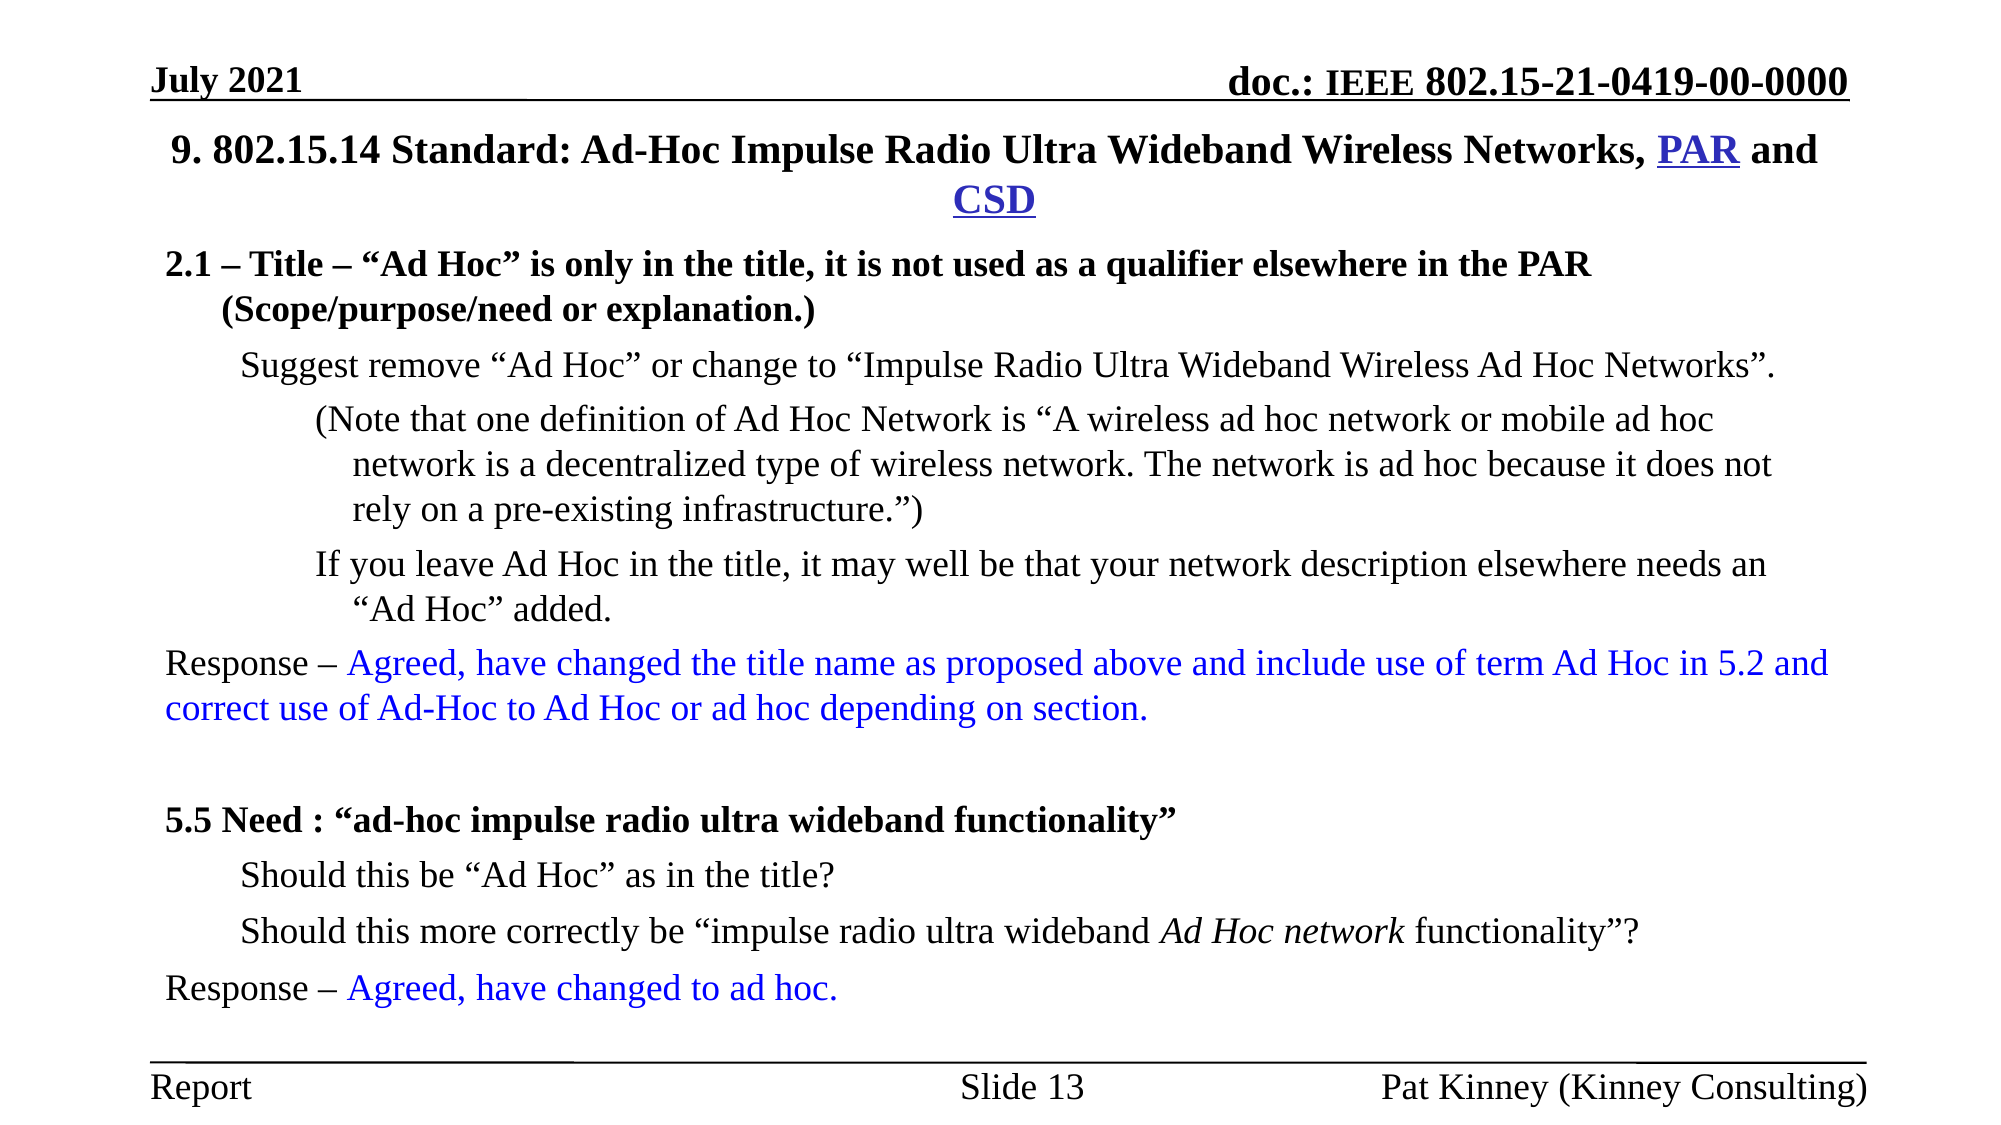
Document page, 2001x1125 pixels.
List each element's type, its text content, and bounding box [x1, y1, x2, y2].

text_box Pat Kinney (Kinney Consulting) [1330, 1062, 1869, 1122]
list 2.1 – Title – “Ad Hoc” is only in the title, it is not used as a qualifier elsewhere in the PAR (Scope/purpose/need or explanation.) Suggest remove “Ad Hoc” or change to “Impulse Radio Ultra Wideband Wireless Ad Hoc Networks”. (Note that one definition of Ad Hoc Network is “A wireless ad hoc network or mobile ad hoc network is a decentralized type of wireless network. The network is ad hoc because it does not rely on a pre-existing infrastructure.”) If you leave Ad Hoc in the title, it may well be that your network description elsewhere needs an “Ad Hoc” added. Response – Agreed, have changed the title name as proposed above and include use of term Ad Hoc in 5.2 and correct use of Ad-Hoc to Ad Hoc or ad hoc depending on section. 5.5 Need : “ad-hoc impulse radio ultra wideband functionality” Should this be “Ad Hoc” as in the title? Should this more correctly be “impulse radio ultra wideband Ad Hoc network functionality”? Response – Agreed, have changed to ad hoc. [149, 231, 1850, 1063]
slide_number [149, 49, 431, 100]
title 9. 802.15.14 Standard: Ad-Hoc Impulse Radio Ultra Wideband Wireless Networks, PAR and CSD [149, 101, 1850, 231]
slide_number Slide 13 [950, 1061, 1095, 1125]
